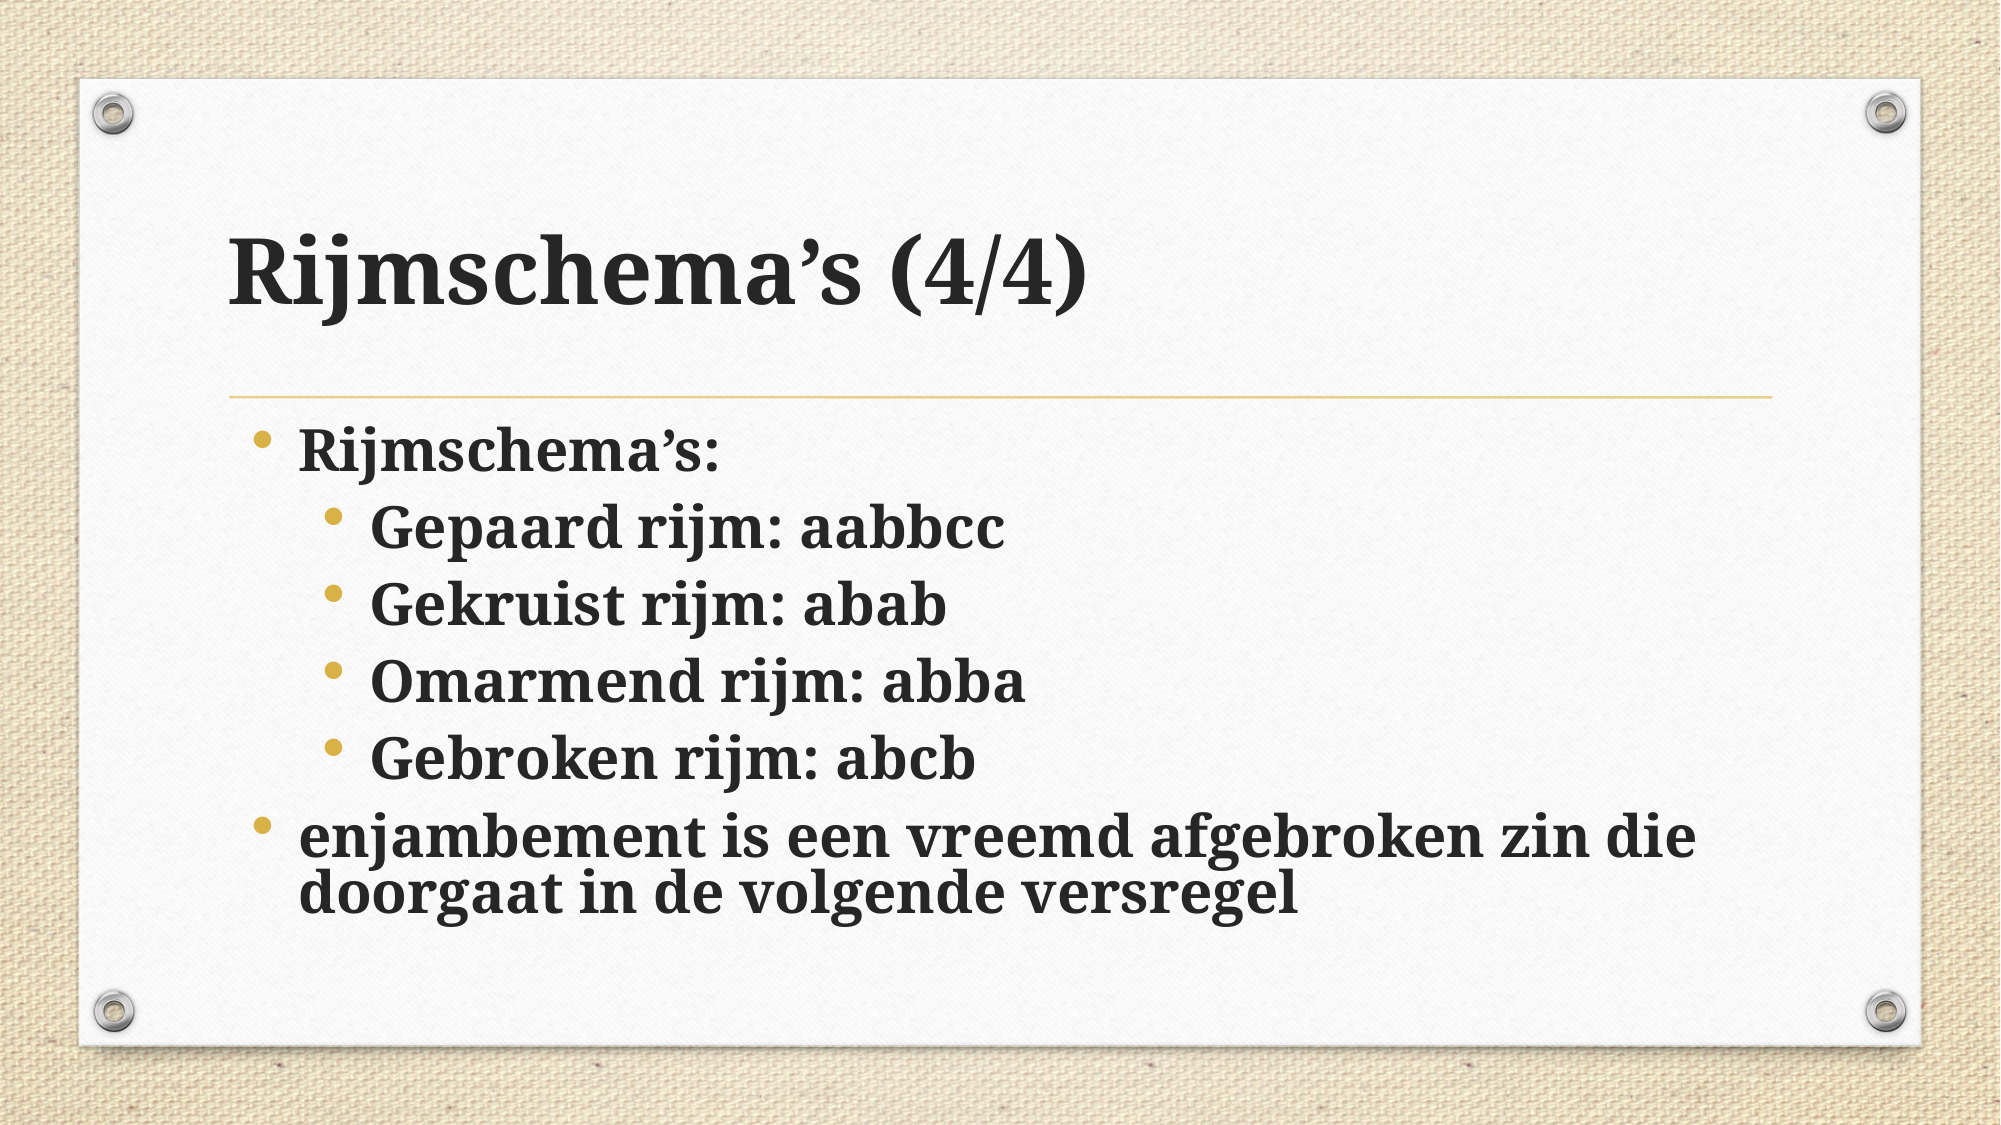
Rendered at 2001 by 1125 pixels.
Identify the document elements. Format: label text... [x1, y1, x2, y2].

list Rijmschema’s: Gepaard rijm: aabbcc Gekruist rijm: abab Omarmend rijm: abba Gebroken rijm: abcb enjambement is een vreemd afgebroken zin die doorgaat in de volgende versregel [212, 419, 1788, 965]
picture [0, 0, 2001, 1125]
title Rijmschema’s (4/4) [212, 161, 1788, 375]
